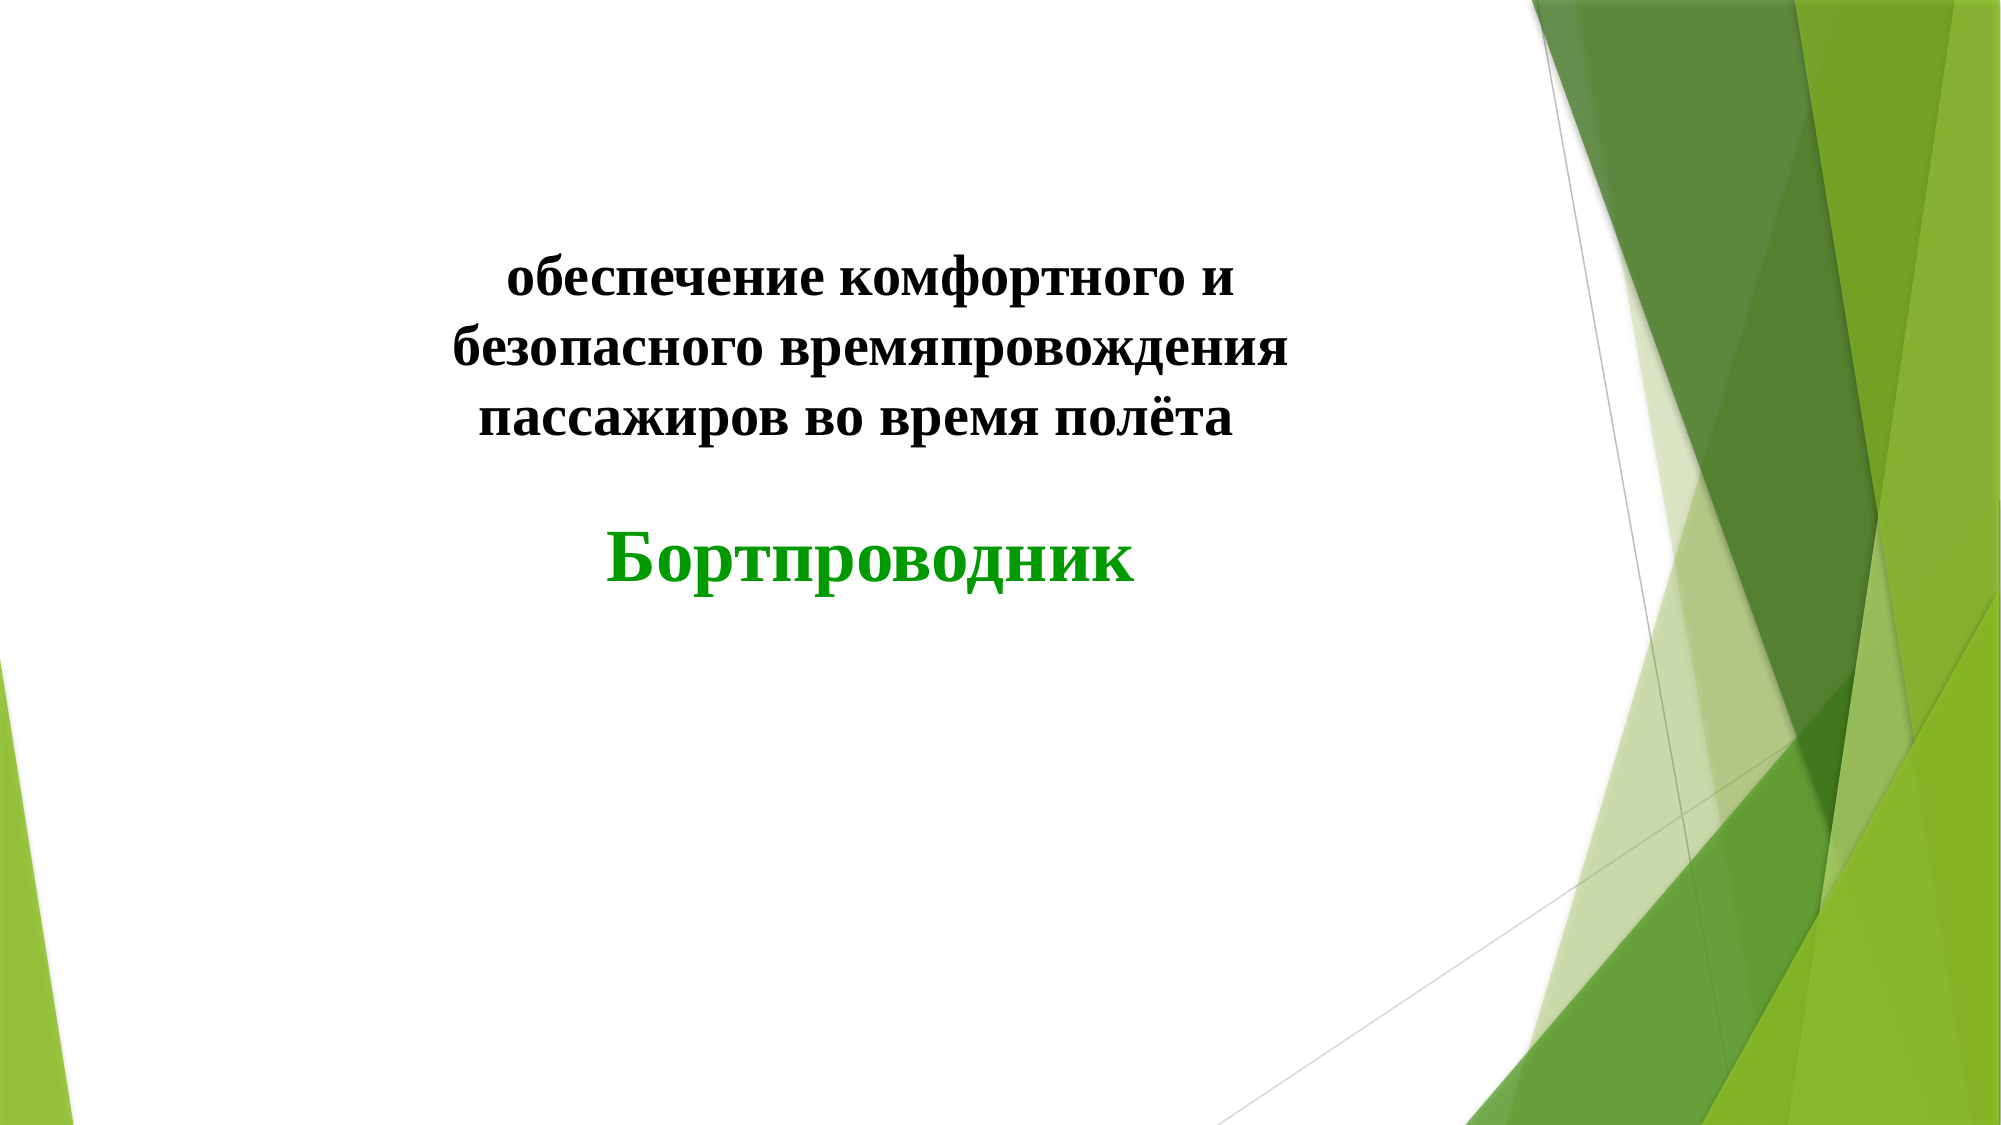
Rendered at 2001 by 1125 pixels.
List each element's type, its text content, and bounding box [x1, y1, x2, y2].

text_box обеспечение комфортного и безопасного времяпровождения пассажиров во время полёта Бортпроводник [410, 229, 1331, 605]
